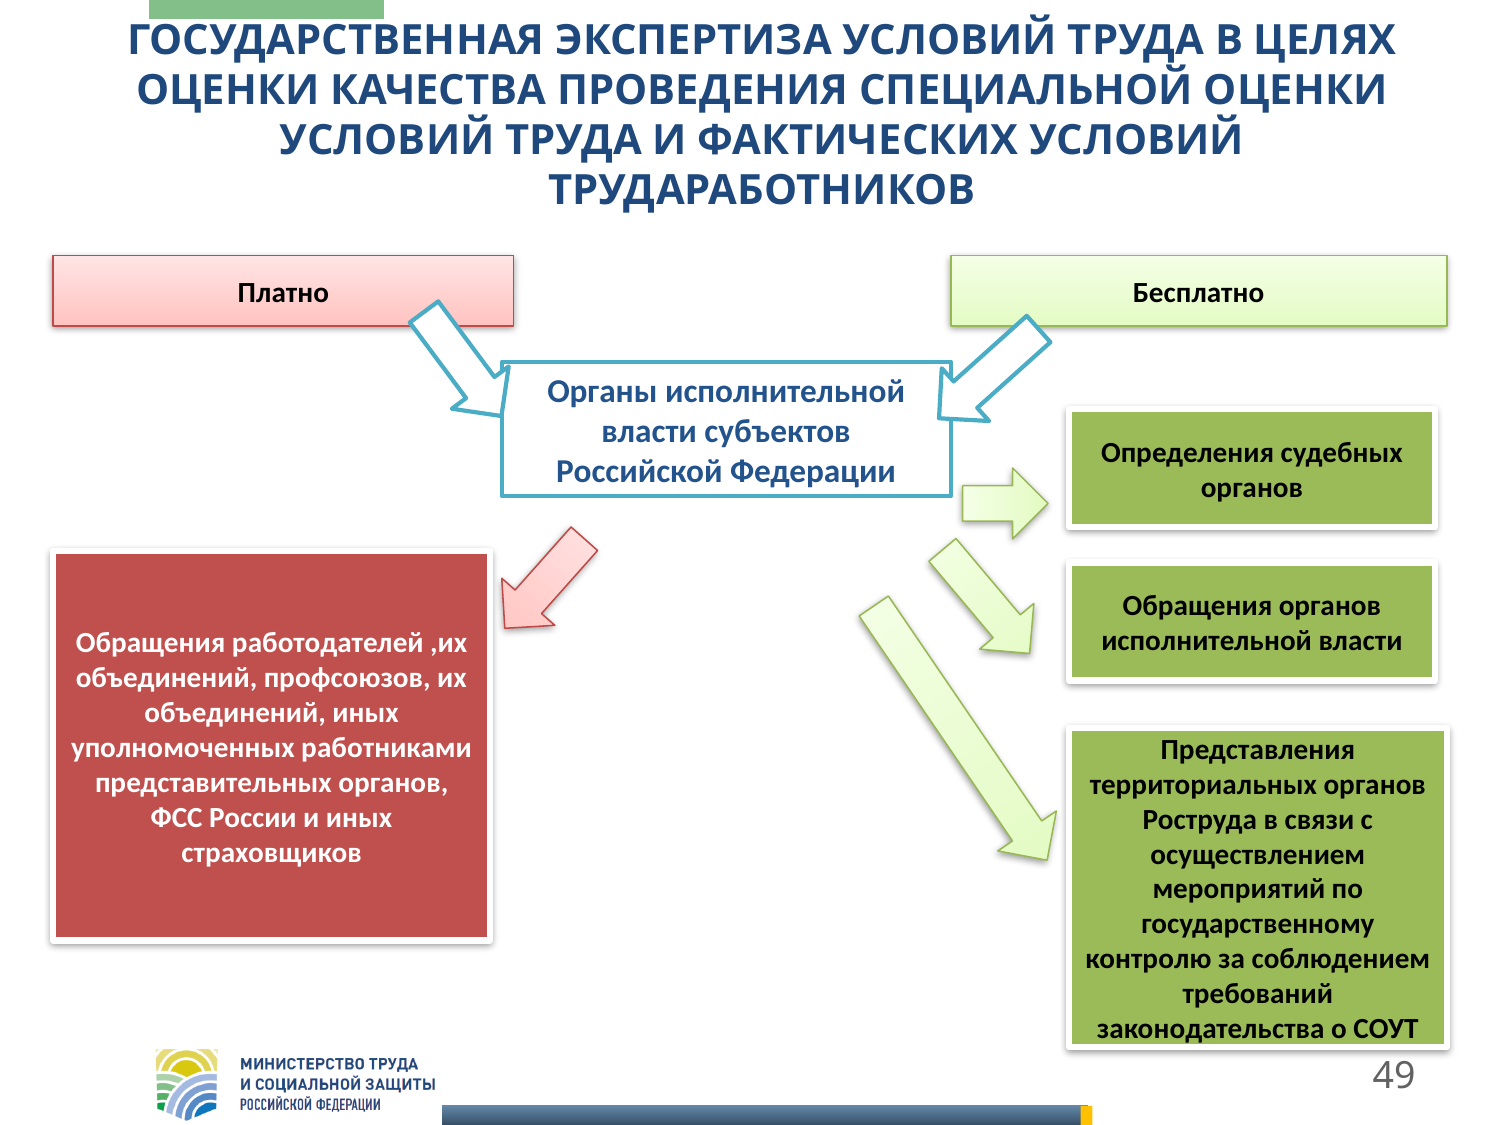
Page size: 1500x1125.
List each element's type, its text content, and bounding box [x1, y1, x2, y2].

text_box [448, 1105, 1079, 1125]
picture [149, 0, 385, 19]
picture [147, 1043, 444, 1125]
slide_number 49 [1080, 1058, 1431, 1107]
text_box Бесплатно [950, 255, 1448, 327]
title ГОСУДАРСТВЕННАЯ ЭКСПЕРТИЗА УСЛОВИЙ ТРУДА В ЦЕЛЯХ ОЦЕНКИ КАЧЕСТВА ПРОВЕДЕНИЯ СПЕЦИАЛЬНОЙ ОЦЕНКИ УСЛОВИЙ ТРУДА И ФАКТИЧЕСКИХ УСЛОВИЙ ТРУДАРАБОТНИКОВ [76, 18, 1448, 207]
text_box Определения судебных органов [1066, 406, 1438, 530]
text_box Платно [52, 255, 514, 327]
text_box [407, 299, 511, 419]
text_box Обращения органов исполнительной власти [1066, 559, 1438, 684]
text_box Обращения работодателей ,их объединений, профсоюзов, их объединений, иных уполномоченных работниками представительных органов, ФСС России и иных страховщиков [50, 548, 493, 944]
text_box [928, 537, 1035, 655]
text_box Органы исполнительной власти субъектов Российской Федерации [500, 360, 953, 498]
text_box [1079, 1104, 1094, 1125]
text_box Представления территориальных органов Роструда в связи с осуществлением мероприятий по государственному контролю за соблюдением требований законодательства о СОУТ [1066, 725, 1450, 1050]
text_box [858, 595, 1058, 861]
text_box [936, 313, 1053, 424]
text_box [501, 526, 599, 630]
text_box [961, 467, 1049, 540]
